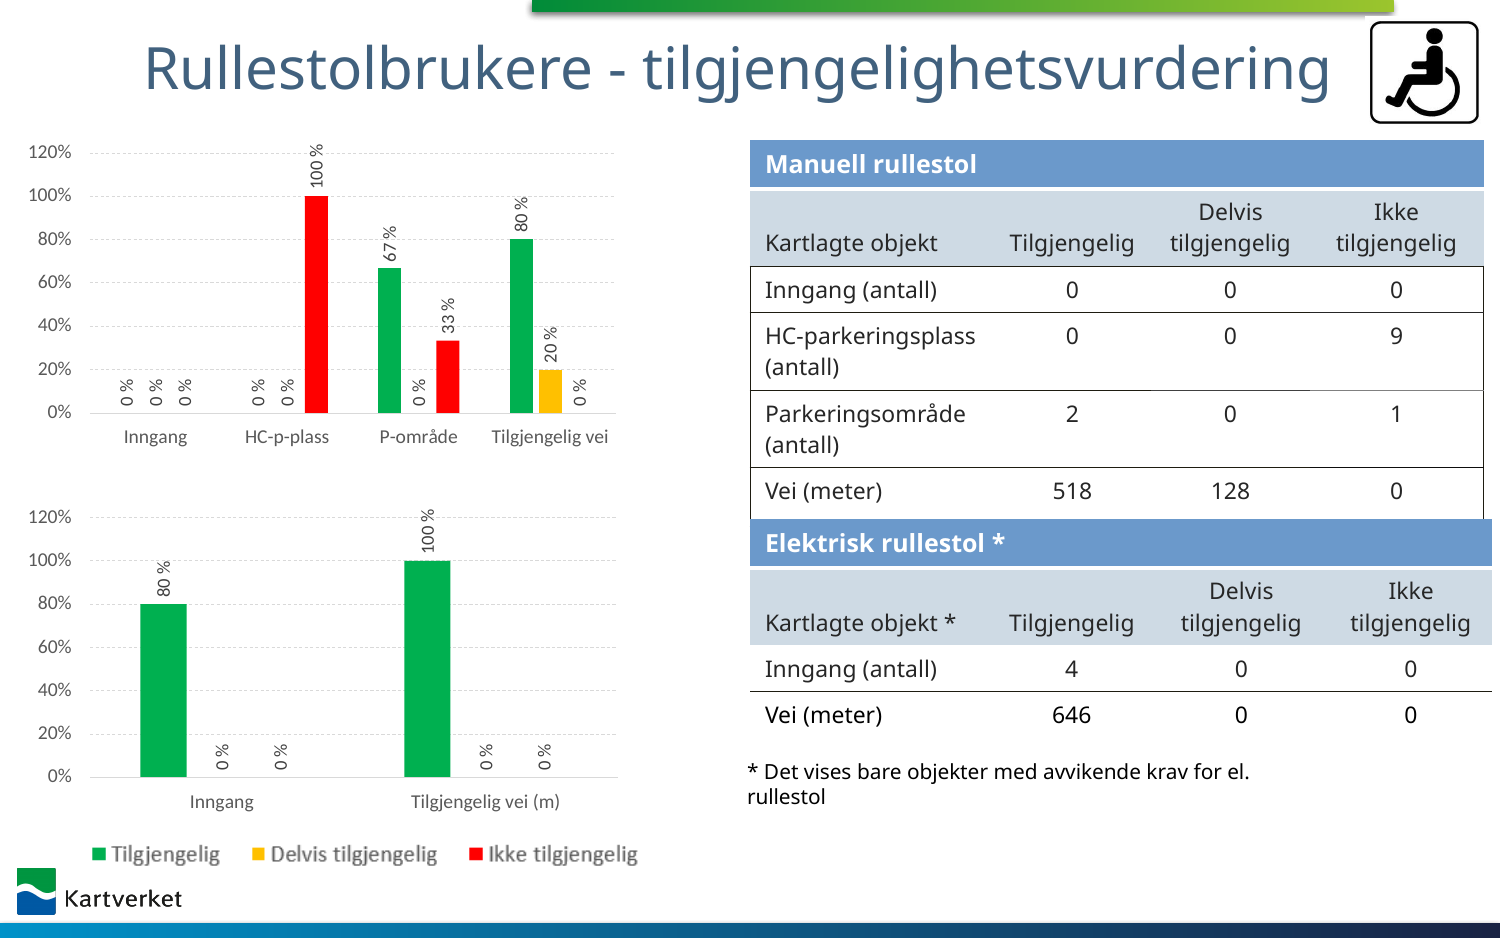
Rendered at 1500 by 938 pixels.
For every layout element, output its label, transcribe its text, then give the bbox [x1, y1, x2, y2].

table_cell Inngang (antall) [750, 645, 991, 691]
table_cell HC-parkeringsplass (antall) [751, 313, 994, 390]
table_cell 0 [1310, 468, 1483, 519]
table_cell 0 [1153, 645, 1330, 691]
picture [86, 838, 643, 870]
table_cell 0 [1330, 645, 1492, 691]
table_cell 646 [991, 692, 1153, 738]
table_cell Vei (meter) [751, 468, 994, 519]
table_cell 518 [994, 468, 1151, 519]
table_cell Tilgjengelig [991, 570, 1153, 645]
table_cell Ikke tilgjengelig [1310, 191, 1484, 266]
table_cell 9 [1310, 313, 1483, 390]
text_box * Det vises bare objekter med avvikende krav for el. rullestol [732, 751, 1317, 816]
table_cell 1 [1310, 391, 1483, 467]
table_cell Parkeringsområde (antall) [751, 391, 994, 467]
table_cell Inngang (antall) [751, 267, 994, 312]
table_cell 0 [1151, 313, 1310, 390]
table_cell 0 [1330, 692, 1492, 738]
table_header Manuell rullestol [750, 140, 1484, 187]
table_cell 0 [1153, 692, 1330, 738]
table_cell 0 [1310, 267, 1483, 312]
table_cell 0 [994, 313, 1151, 390]
picture [20, 135, 629, 457]
table_cell 0 [1151, 267, 1310, 312]
table_cell Kartlagte objekt [750, 191, 994, 266]
table_cell Delvis tilgjengelig [1151, 191, 1310, 266]
table_cell 4 [991, 645, 1153, 691]
table_cell Ikke tilgjengelig [1330, 570, 1492, 645]
table_header Elektrisk rullestol * [750, 519, 1492, 566]
table_cell Delvis tilgjengelig [1153, 570, 1330, 645]
picture [20, 499, 630, 822]
picture [1365, 16, 1484, 129]
table_cell 0 [1151, 391, 1310, 467]
table_cell Vei (meter) [750, 692, 991, 738]
table_cell 128 [1151, 468, 1310, 519]
table_cell Tilgjengelig [994, 191, 1151, 266]
table_cell 2 [994, 391, 1151, 467]
text_box Rullestolbrukere - tilgjengelighetsvurdering [39, 12, 1348, 109]
table_cell Kartlagte objekt * [750, 570, 991, 645]
table_cell 0 [994, 267, 1151, 312]
